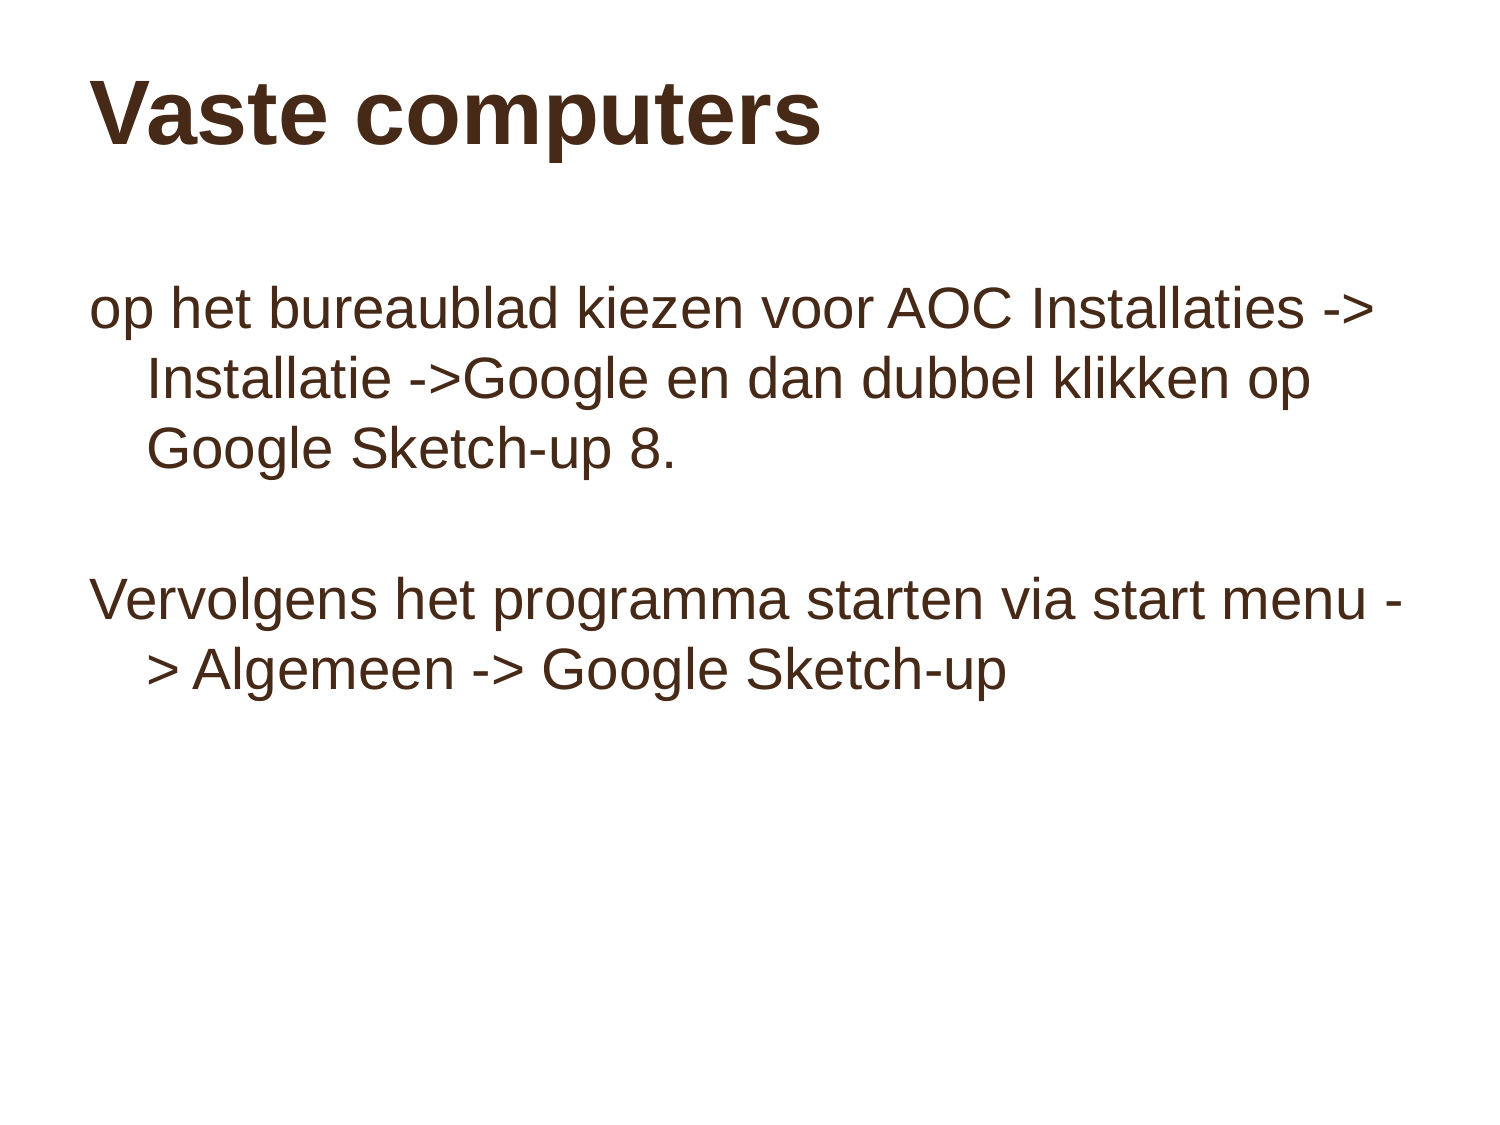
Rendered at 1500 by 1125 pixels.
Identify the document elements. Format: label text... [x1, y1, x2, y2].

title Vaste computers [75, 45, 1425, 233]
list op het bureaublad kiezen voor AOC Installaties -> Installatie ->Google en dan dubbel klikken op Google Sketch-up 8. Vervolgens het programma starten via start menu -> Algemeen -> Google Sketch-up [75, 262, 1425, 1005]
